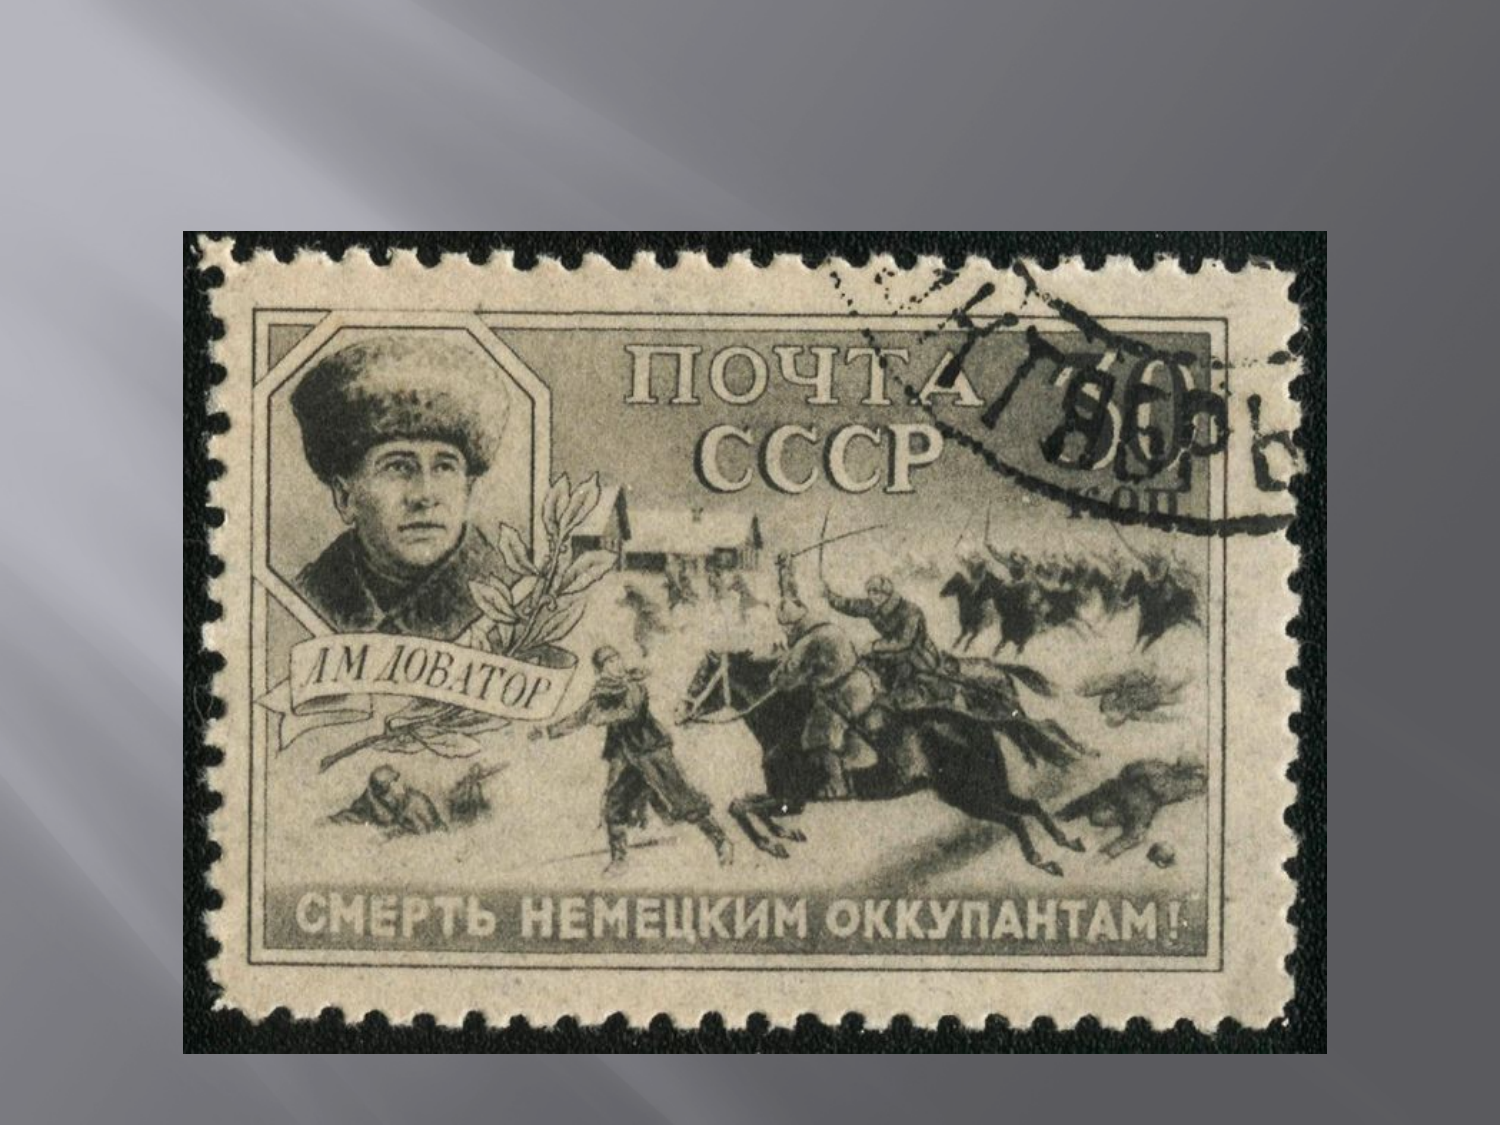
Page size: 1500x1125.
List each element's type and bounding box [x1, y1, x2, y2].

picture [182, 231, 1327, 1054]
